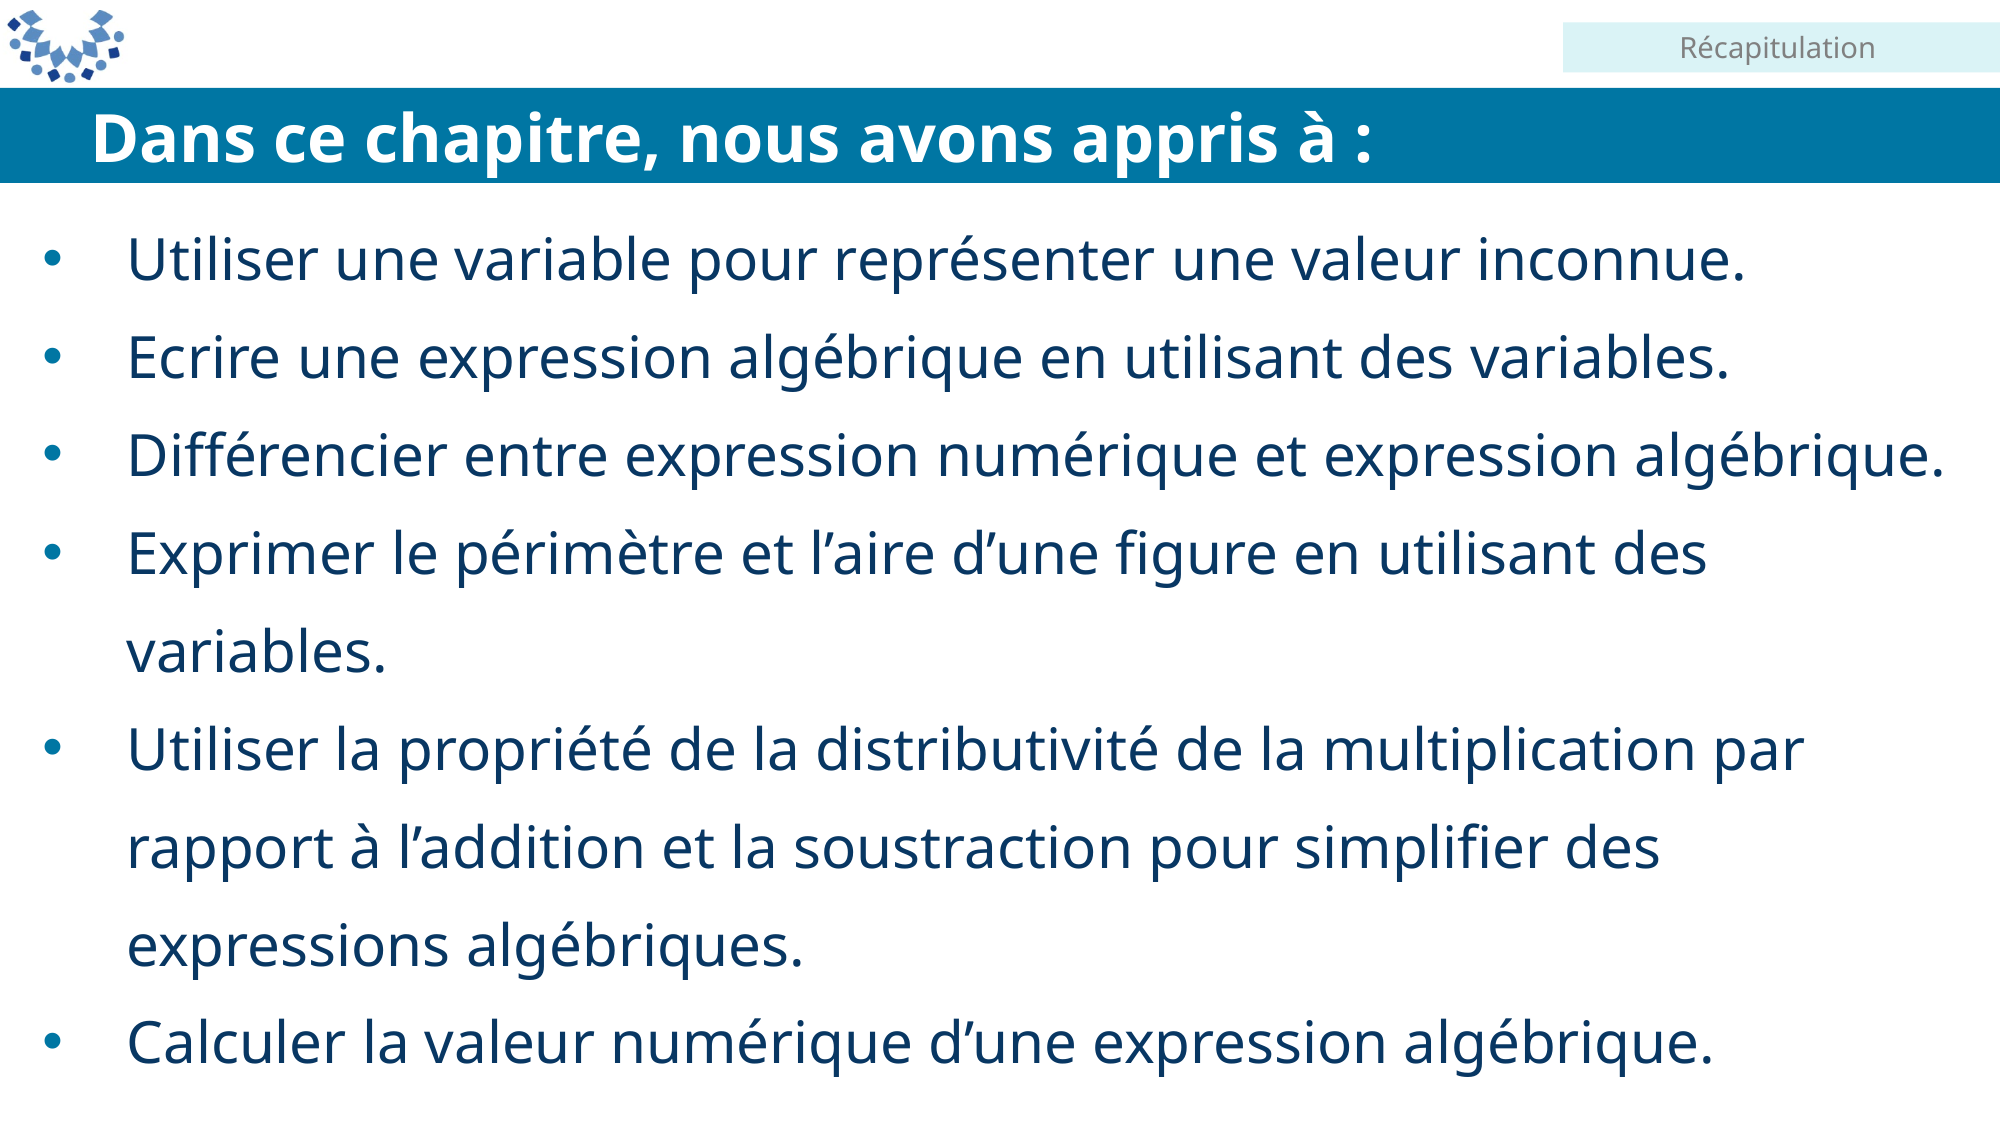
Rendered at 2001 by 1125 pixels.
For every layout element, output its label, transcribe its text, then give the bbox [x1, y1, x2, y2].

text_box Dans ce chapitre, nous avons appris à : [0, 87, 2000, 183]
list Utiliser une variable pour représenter une valeur inconnue. Ecrire une expression algébrique en utilisant des variables. Différencier entre expression numérique et expression algébrique. Exprimer le périmètre et l’aire d’une figure en utilisant des variables. Utiliser la propriété de la distributivité de la multiplication par rapport à l’addition et la soustraction pour simplifier des expressions algébriques. Calculer la valeur numérique d’une expression algébrique. [0, 186, 1969, 1125]
picture [0, 10, 129, 87]
text_box Récapitulation [1563, 22, 2000, 73]
